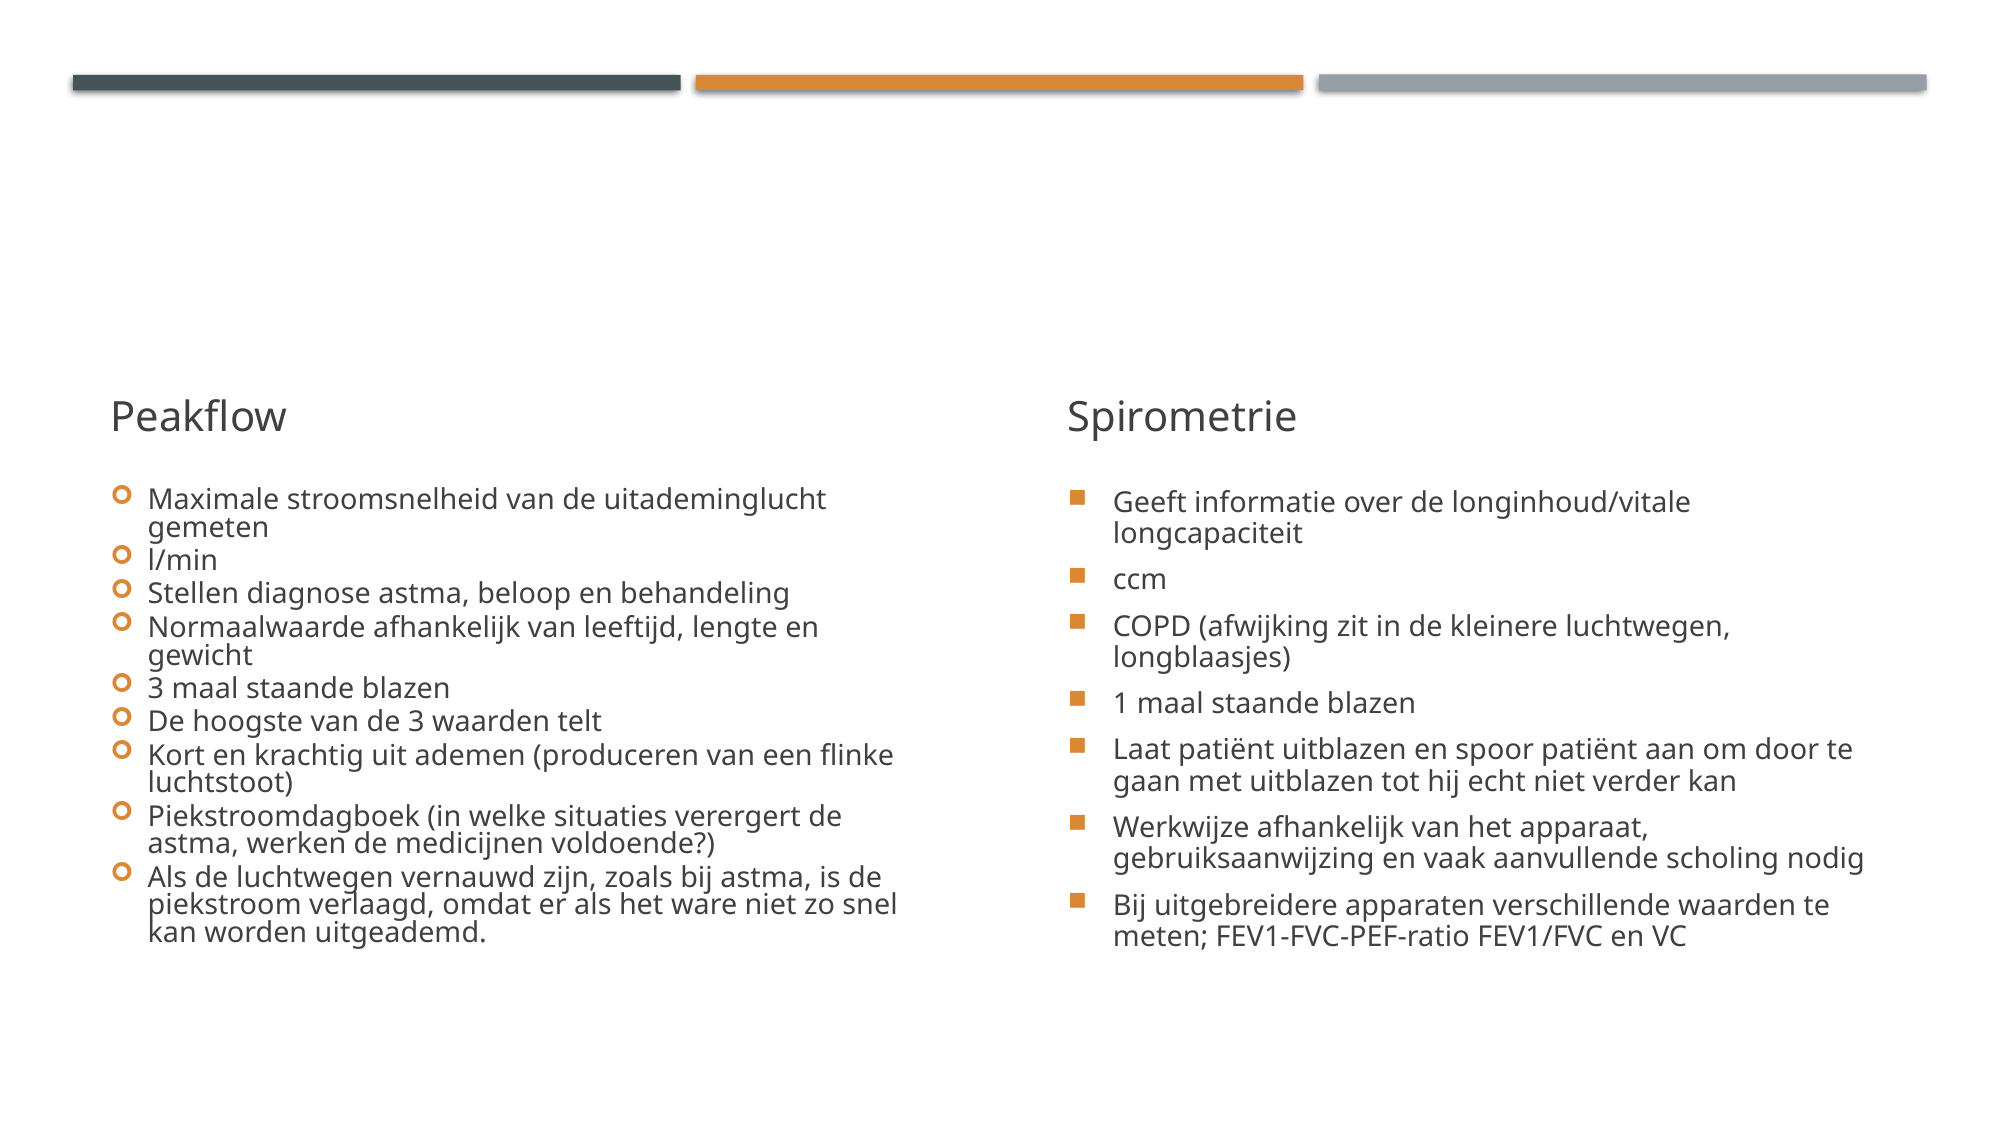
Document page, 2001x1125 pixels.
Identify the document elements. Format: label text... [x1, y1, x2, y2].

list Spirometrie [1052, 369, 1905, 460]
list Maximale stroomsnelheid van de uitademinglucht gemeten l/min Stellen diagnose astma, beloop en behandeling Normaalwaarde afhankelijk van leeftijd, lengte en gewicht 3 maal staande blazen De hoogste van de 3 waarden telt Kort en krachtig uit ademen (produceren van een flinke luchtstoot) Piekstroomdagboek (in welke situaties verergert de astma, werken de medicijnen voldoende?) Als de luchtwegen vernauwd zijn, zoals bij astma, is de piekstroom verlaagd, omdat er als het ware niet zo snel kan worden uitgeademd. [95, 479, 948, 962]
list Peakflow [95, 369, 948, 461]
list Geeft informatie over de longinhoud/vitale longcapaciteit ccm COPD (afwijking zit in de kleinere luchtwegen, longblaasjes) 1 maal staande blazen Laat patiënt uitblazen en spoor patiënt aan om door te gaan met uitblazen tot hij echt niet verder kan Werkwijze afhankelijk van het apparaat, gebruiksaanwijzing en vaak aanvullende scholing nodig Bij uitgebreidere apparaten verschillende waarden te meten; FEV1-FVC-PEF-ratio FEV1/FVC en VC [1052, 479, 1905, 962]
